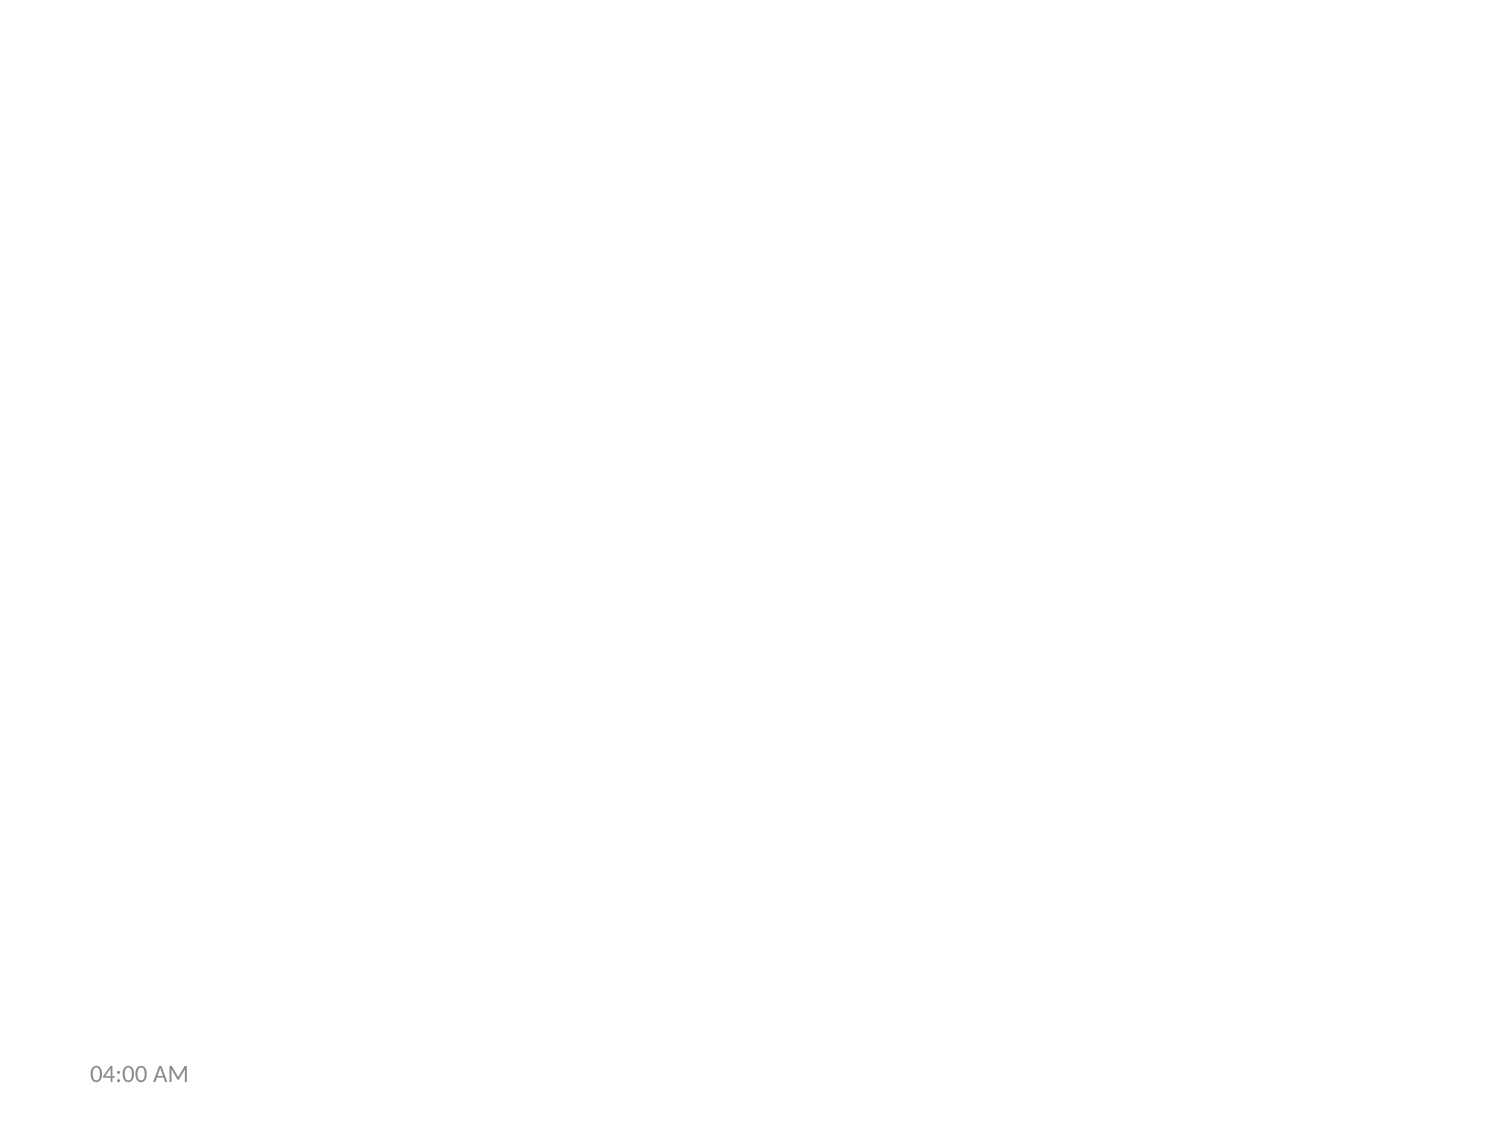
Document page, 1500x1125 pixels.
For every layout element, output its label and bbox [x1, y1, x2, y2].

slide_number [75, 1042, 425, 1103]
